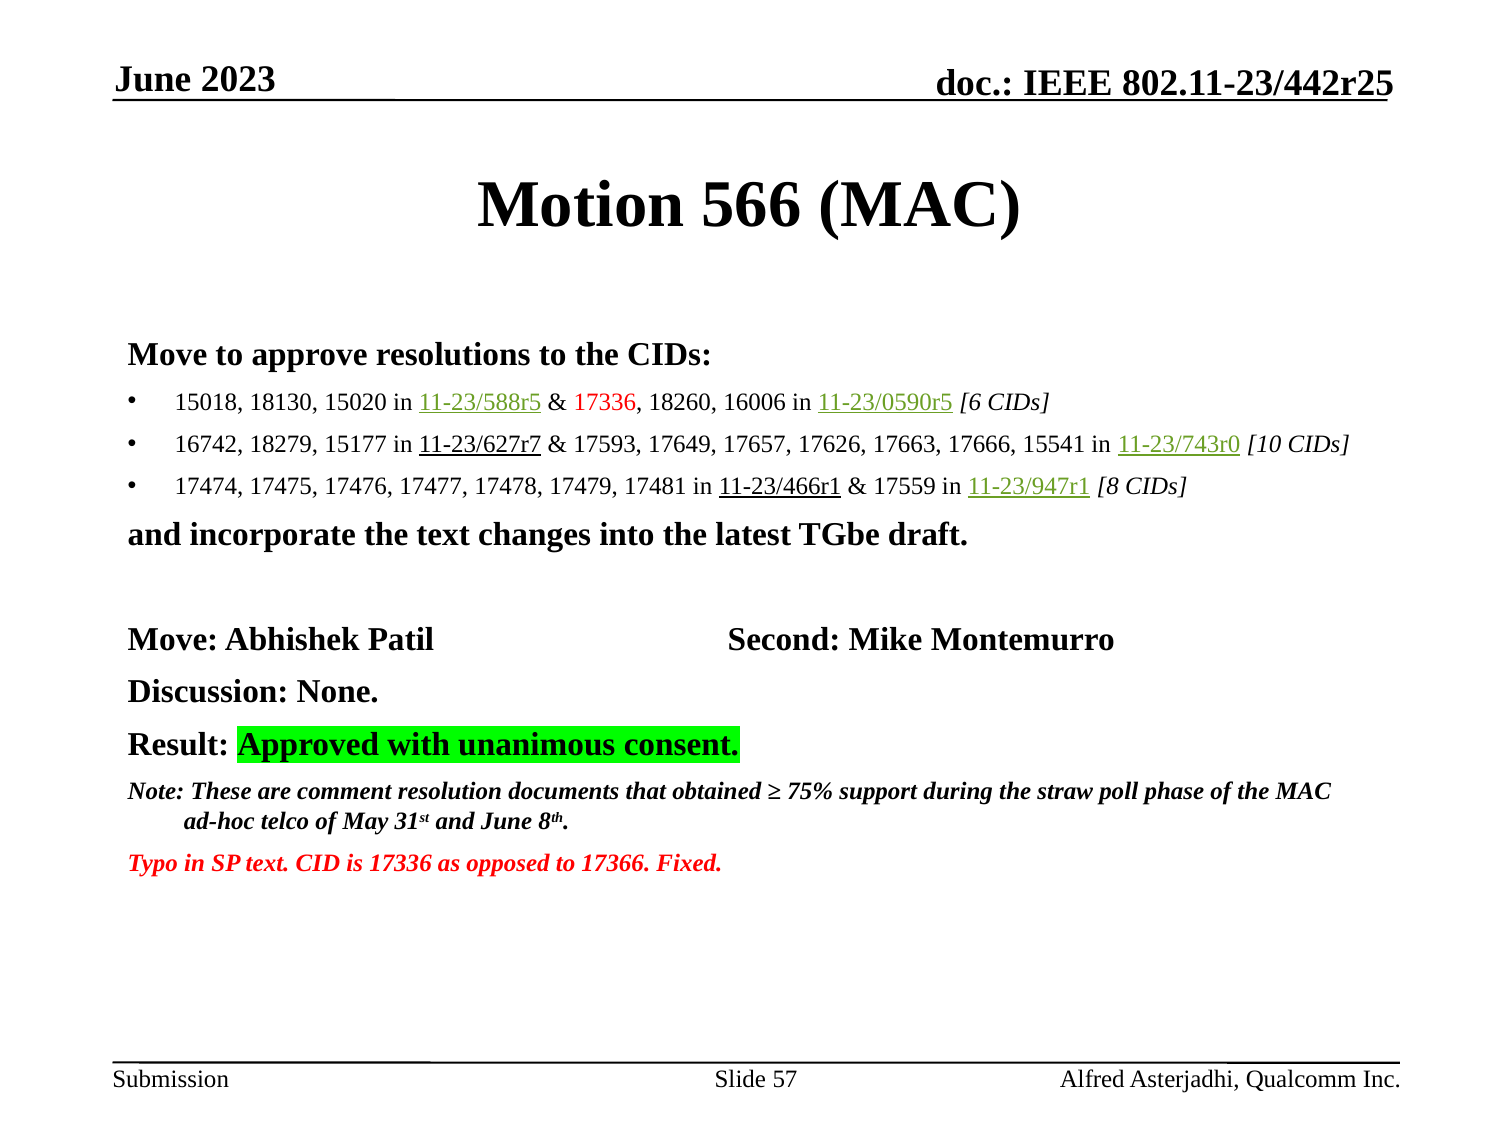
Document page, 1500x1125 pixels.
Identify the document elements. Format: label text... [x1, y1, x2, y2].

list Move to approve resolutions to the CIDs: 15018, 18130, 15020 in 11-23/588r5 & 17336, 18260, 16006 in 11-23/0590r5 [6 CIDs] 16742, 18279, 15177 in 11-23/627r7 & 17593, 17649, 17657, 17626, 17663, 17666, 15541 in 11-23/743r0 [10 CIDs] 17474, 17475, 17476, 17477, 17478, 17479, 17481 in 11-23/466r1 & 17559 in 11-23/947r1 [8 CIDs] and incorporate the text changes into the latest TGbe draft. Move: Abhishek Patil Second: Mike Montemurro Discussion: None. Result: Approved with unanimous consent. Note: These are comment resolution documents that obtained ≥ 75% support during the straw poll phase of the MAC ad-hoc telco of May 31st and June 8th. Typo in SP text. CID is 17336 as opposed to 17366. Fixed. [112, 324, 1388, 1063]
slide_number Slide 57 [712, 1061, 800, 1123]
footer Alfred Asterjadhi, Qualcomm Inc. [878, 1061, 1402, 1093]
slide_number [114, 54, 423, 100]
title Motion 566 (MAC) [112, 112, 1388, 288]
